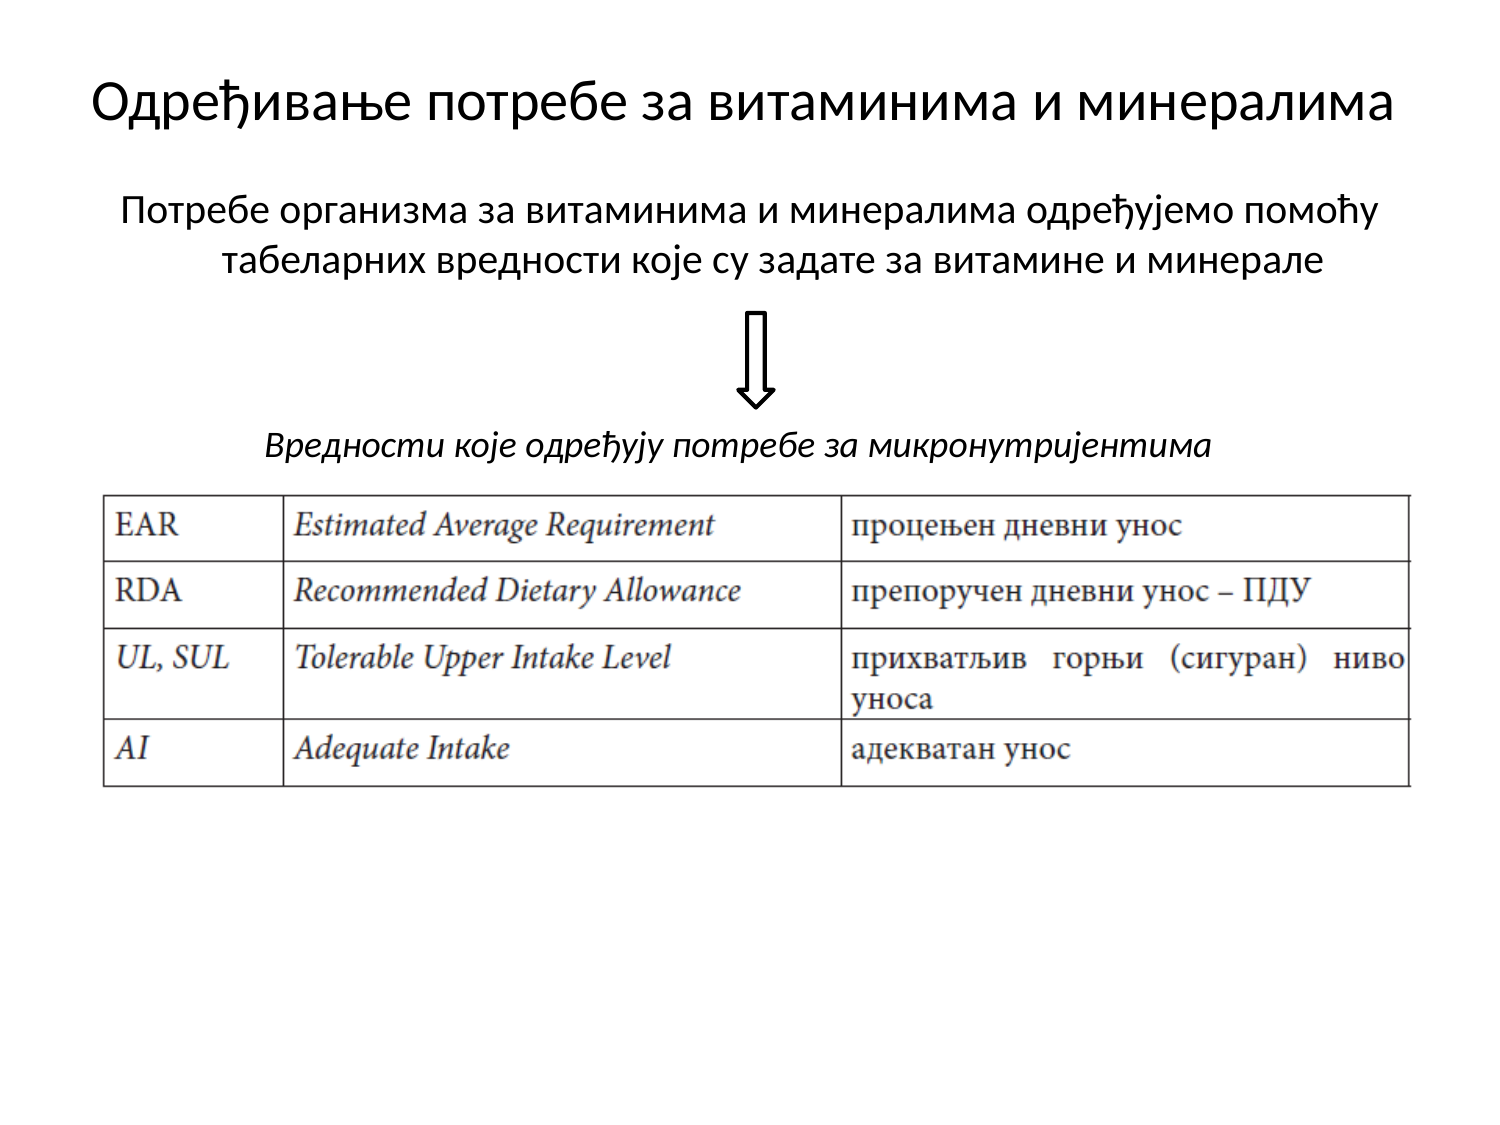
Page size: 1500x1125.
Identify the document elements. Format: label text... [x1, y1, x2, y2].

text_box Вредности које одређују потребе за микронутријентима [249, 412, 1298, 473]
text_box [736, 310, 776, 410]
picture [92, 487, 1422, 795]
list Потребе организма за витаминима и минералима одређујемо помоћу табеларних вредности које су задате за витамине и минерале [75, 174, 1425, 775]
title Одређивање потребе за витаминима и минералима [75, 45, 1425, 149]
